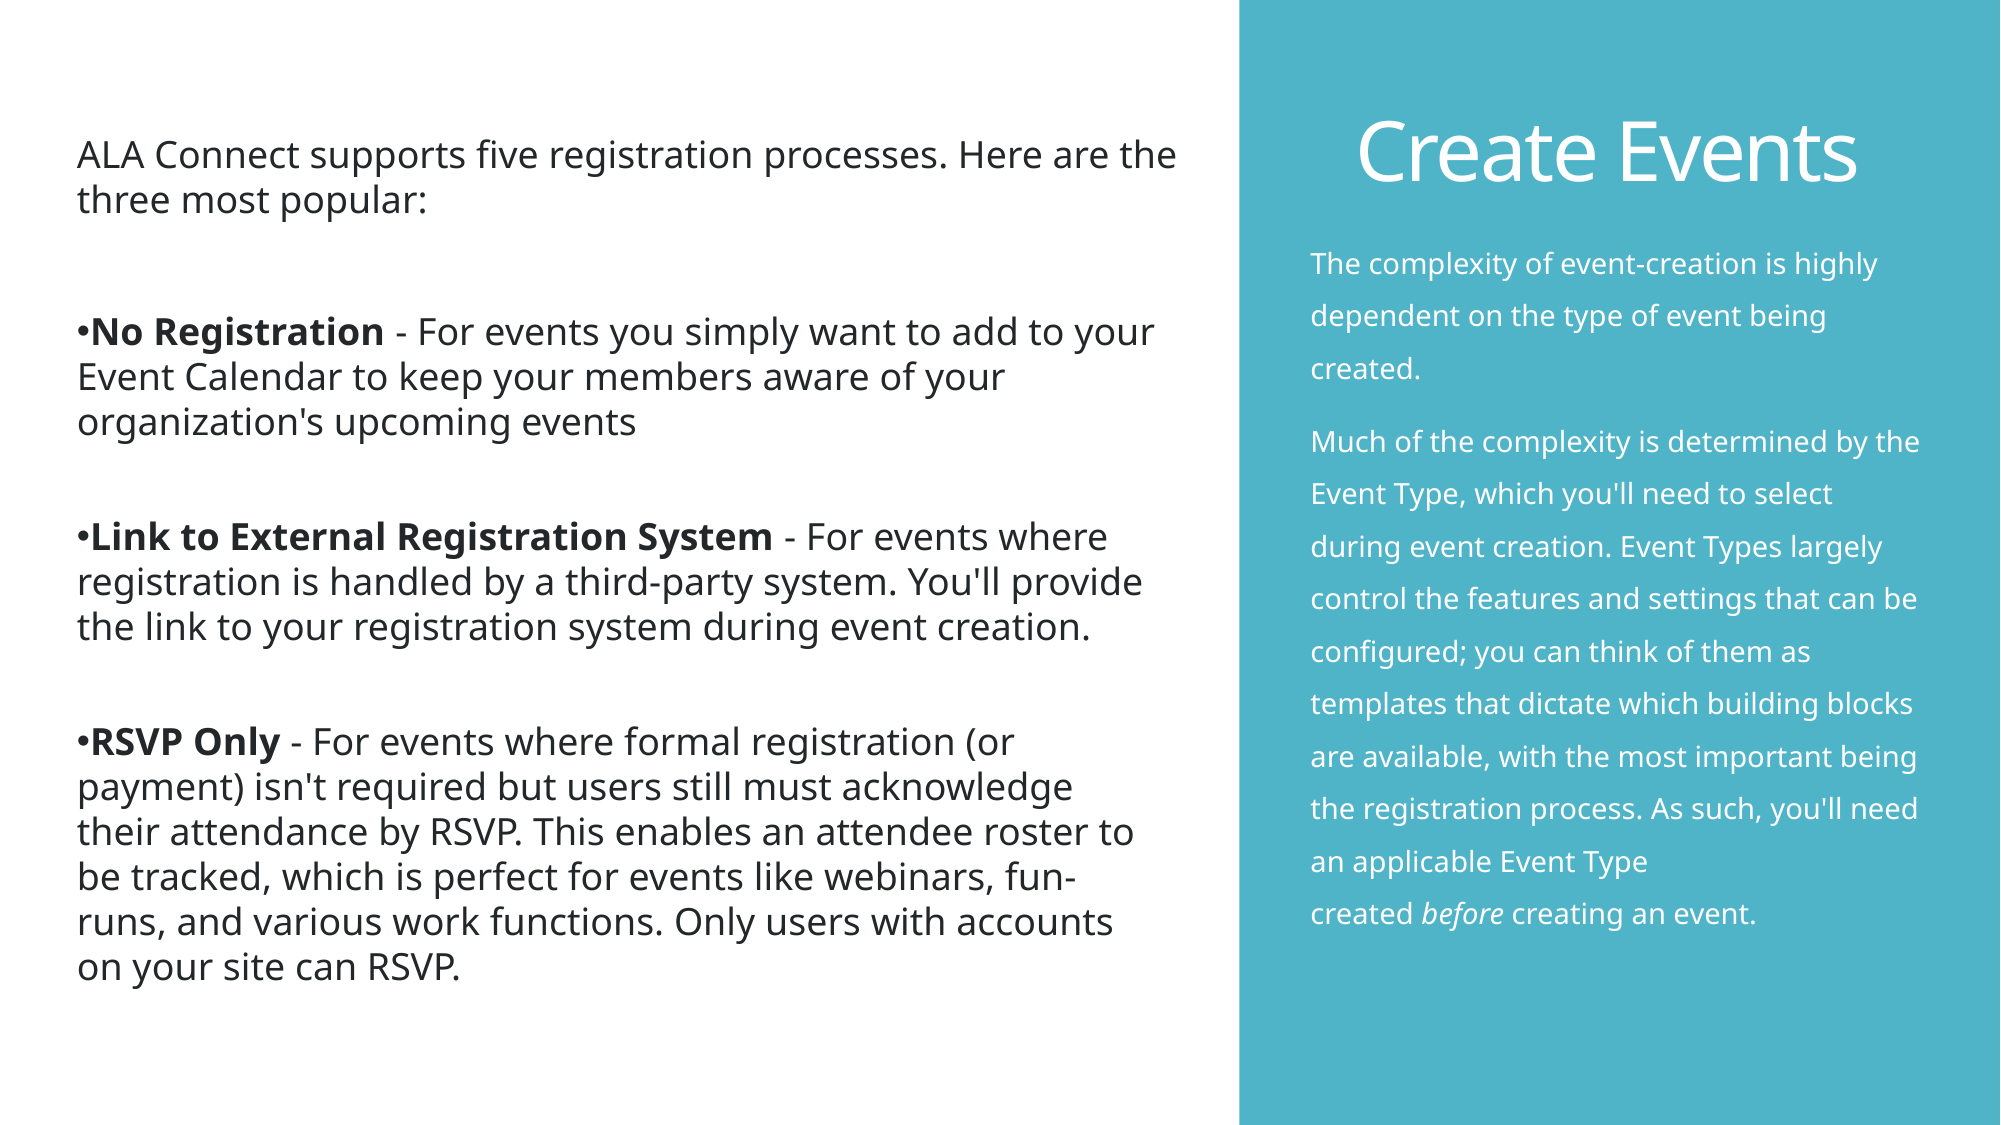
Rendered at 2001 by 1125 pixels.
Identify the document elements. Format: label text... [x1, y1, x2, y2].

title Create Events [1340, 0, 1899, 206]
text_box [1238, 0, 2000, 1125]
text_box ALA Connect supports five registration processes. Here are the three most popular: No Registration - For events you simply want to add to your Event Calendar to keep your members aware of your organization's upcoming events Link to External Registration System - For events where registration is handled by a third-party system. You'll provide the link to your registration system during event creation. RSVP Only - For events where formal registration (or payment) isn't required but users still must acknowledge their attendance by RSVP. This enables an attendee roster to be tracked, which is perfect for events like webinars, fun-runs, and various work functions. Only users with accounts on your site can RSVP. [62, 123, 1212, 996]
text_box The complexity of event-creation is highly dependent on the type of event being created. Much of the complexity is determined by the Event Type, which you'll need to select during event creation. Event Types largely control the features and settings that can be configured; you can think of them as templates that dictate which building blocks are available, with the most important being the registration process. As such, you'll need an applicable Event Type created before creating an event. [1295, 220, 1944, 994]
